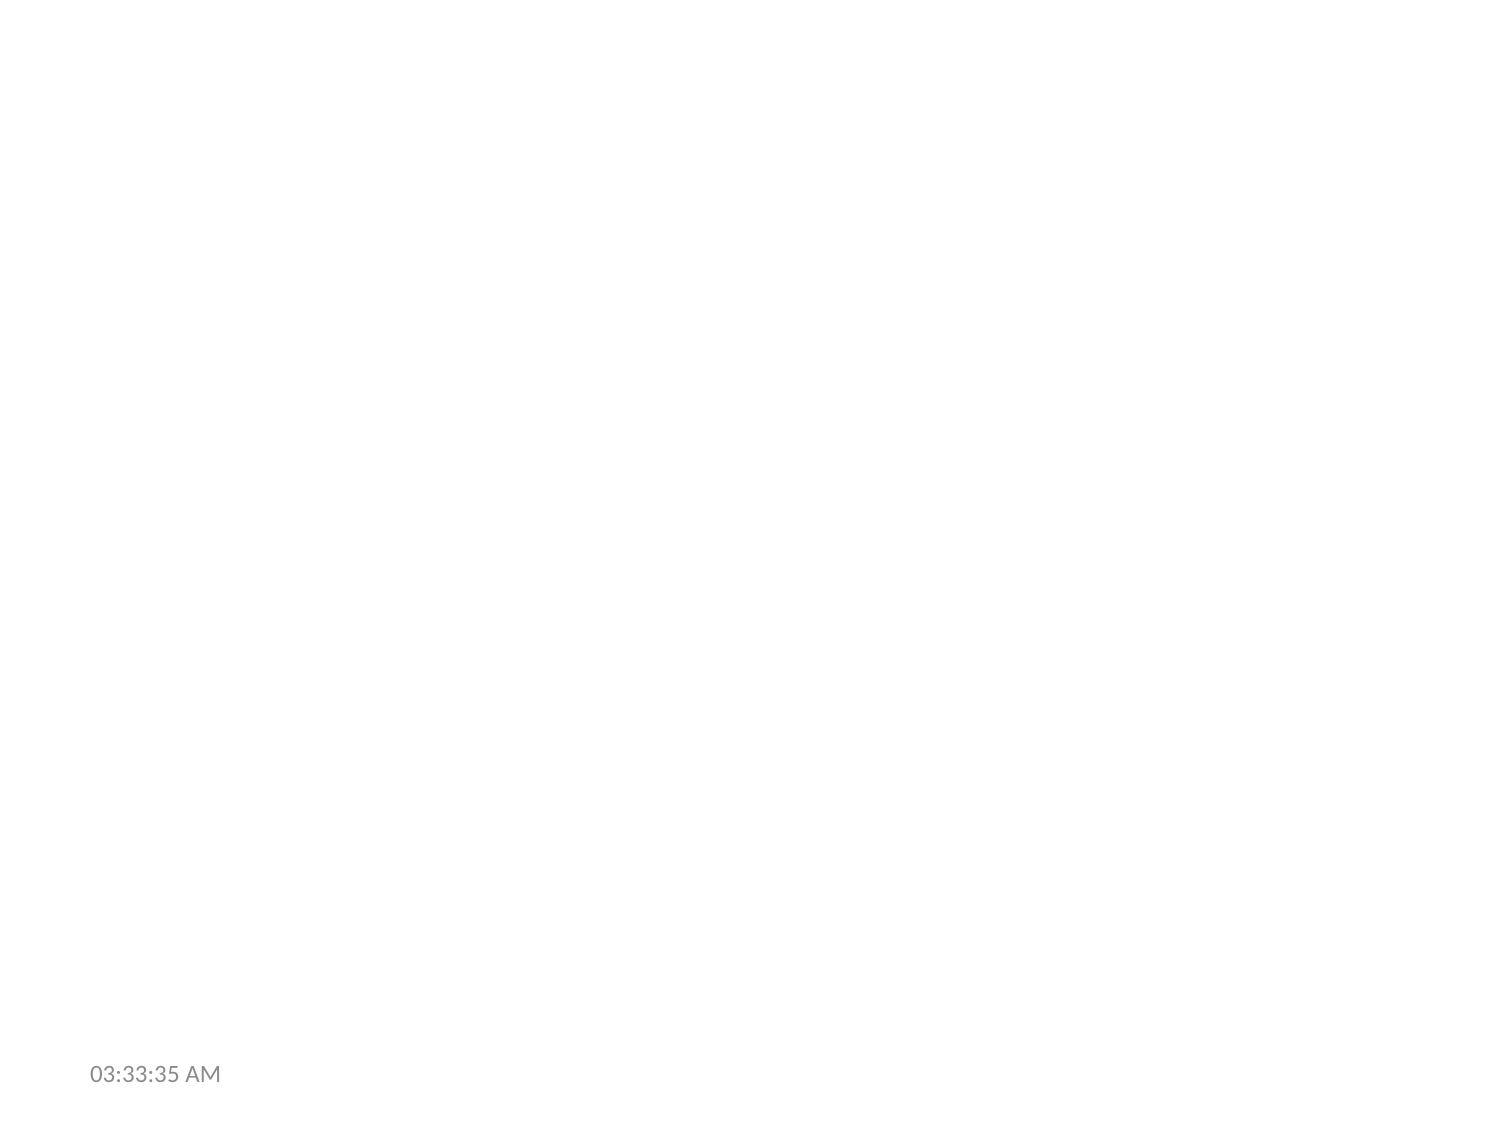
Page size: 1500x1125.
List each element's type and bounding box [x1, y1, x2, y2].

slide_number [75, 1042, 425, 1103]
